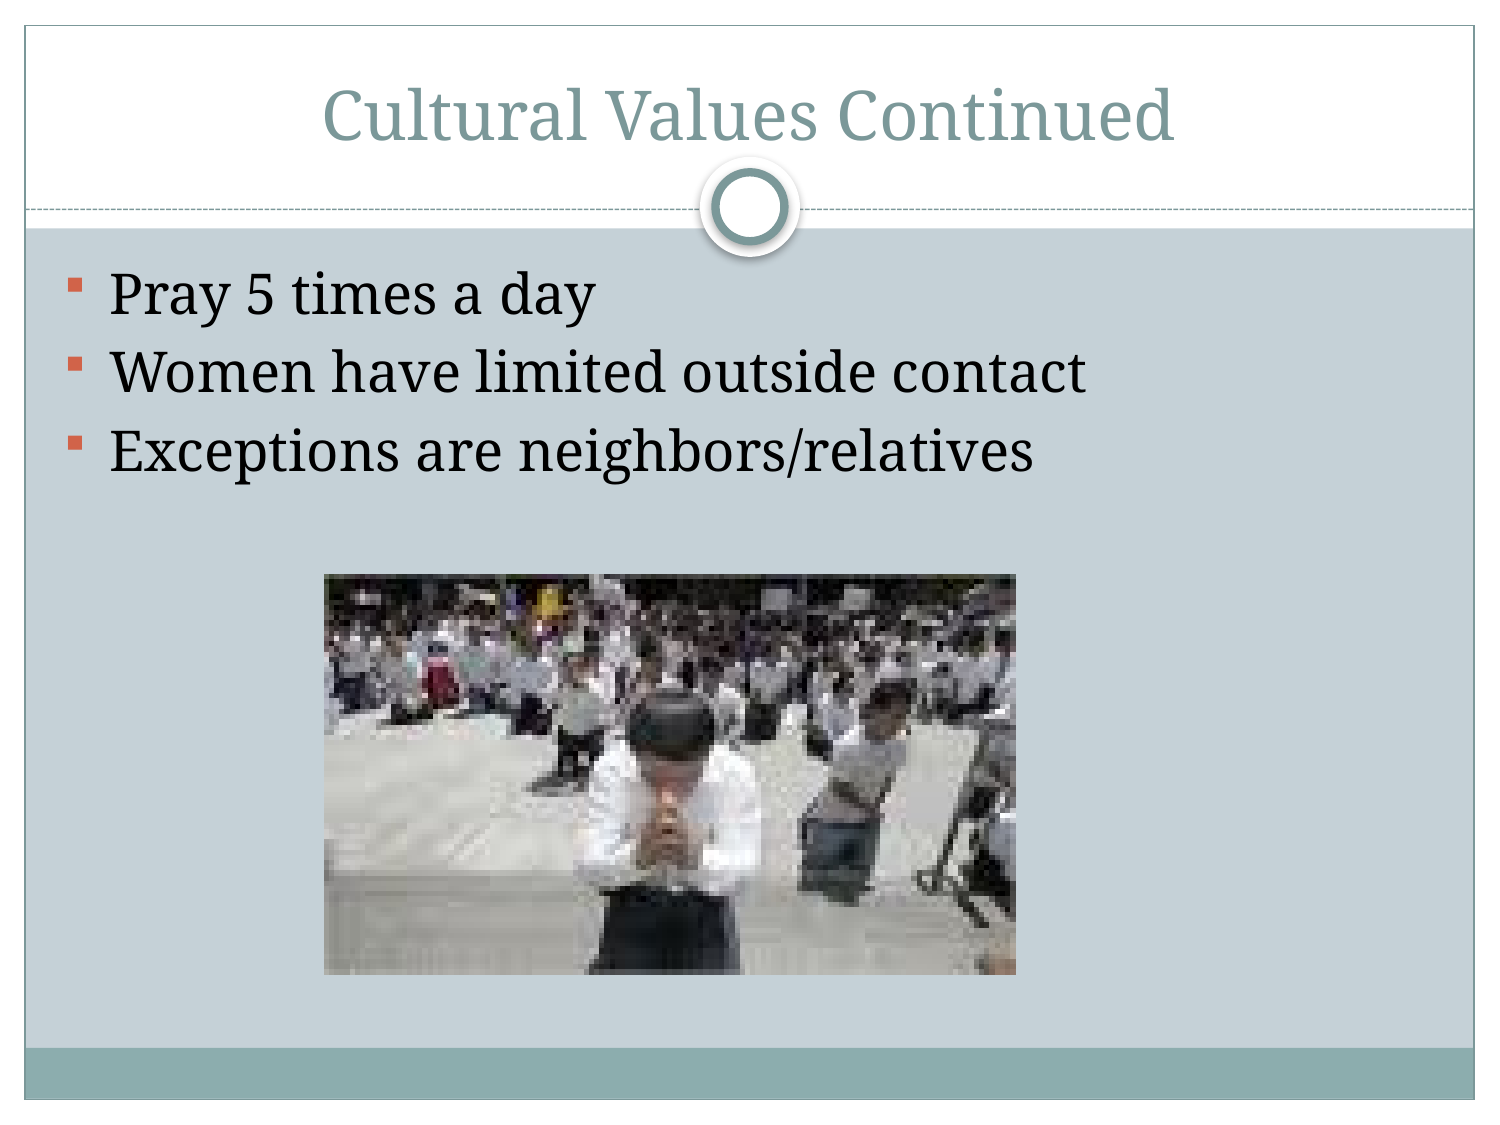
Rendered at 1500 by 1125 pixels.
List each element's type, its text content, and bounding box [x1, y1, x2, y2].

list Pray 5 times a day Women have limited outside contact Exceptions are neighbors/relatives [49, 250, 1445, 1001]
picture [324, 574, 1017, 976]
title Cultural Values Continued [49, 37, 1450, 162]
